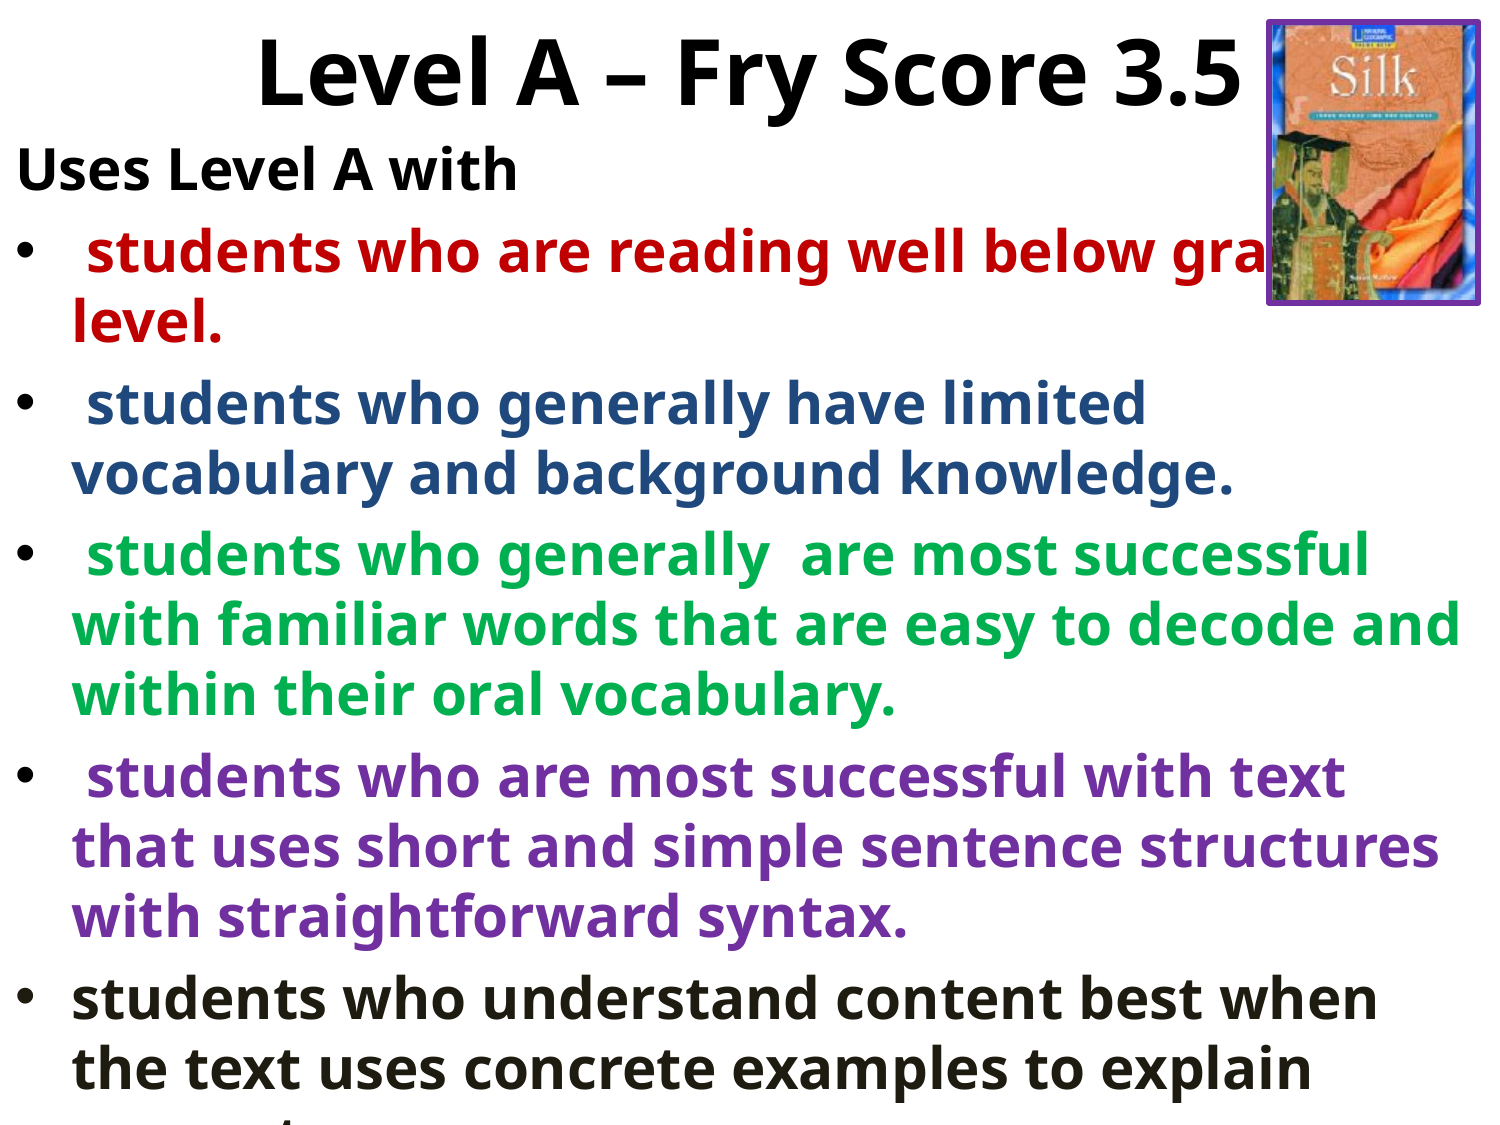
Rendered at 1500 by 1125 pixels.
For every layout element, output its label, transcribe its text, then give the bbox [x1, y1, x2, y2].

list Uses Level A with students who are reading well below grade level. students who generally have limited vocabulary and background knowledge. students who generally are most successful with familiar words that are easy to decode and within their oral vocabulary. students who are most successful with text that uses short and simple sentence structures with straightforward syntax. students who understand content best when the text uses concrete examples to explain concepts. students with reading levels that range from 2.6 to 3.5. [0, 125, 1500, 868]
title Level A – Fry Score 3.5 [75, 0, 1425, 125]
picture [1272, 24, 1476, 300]
